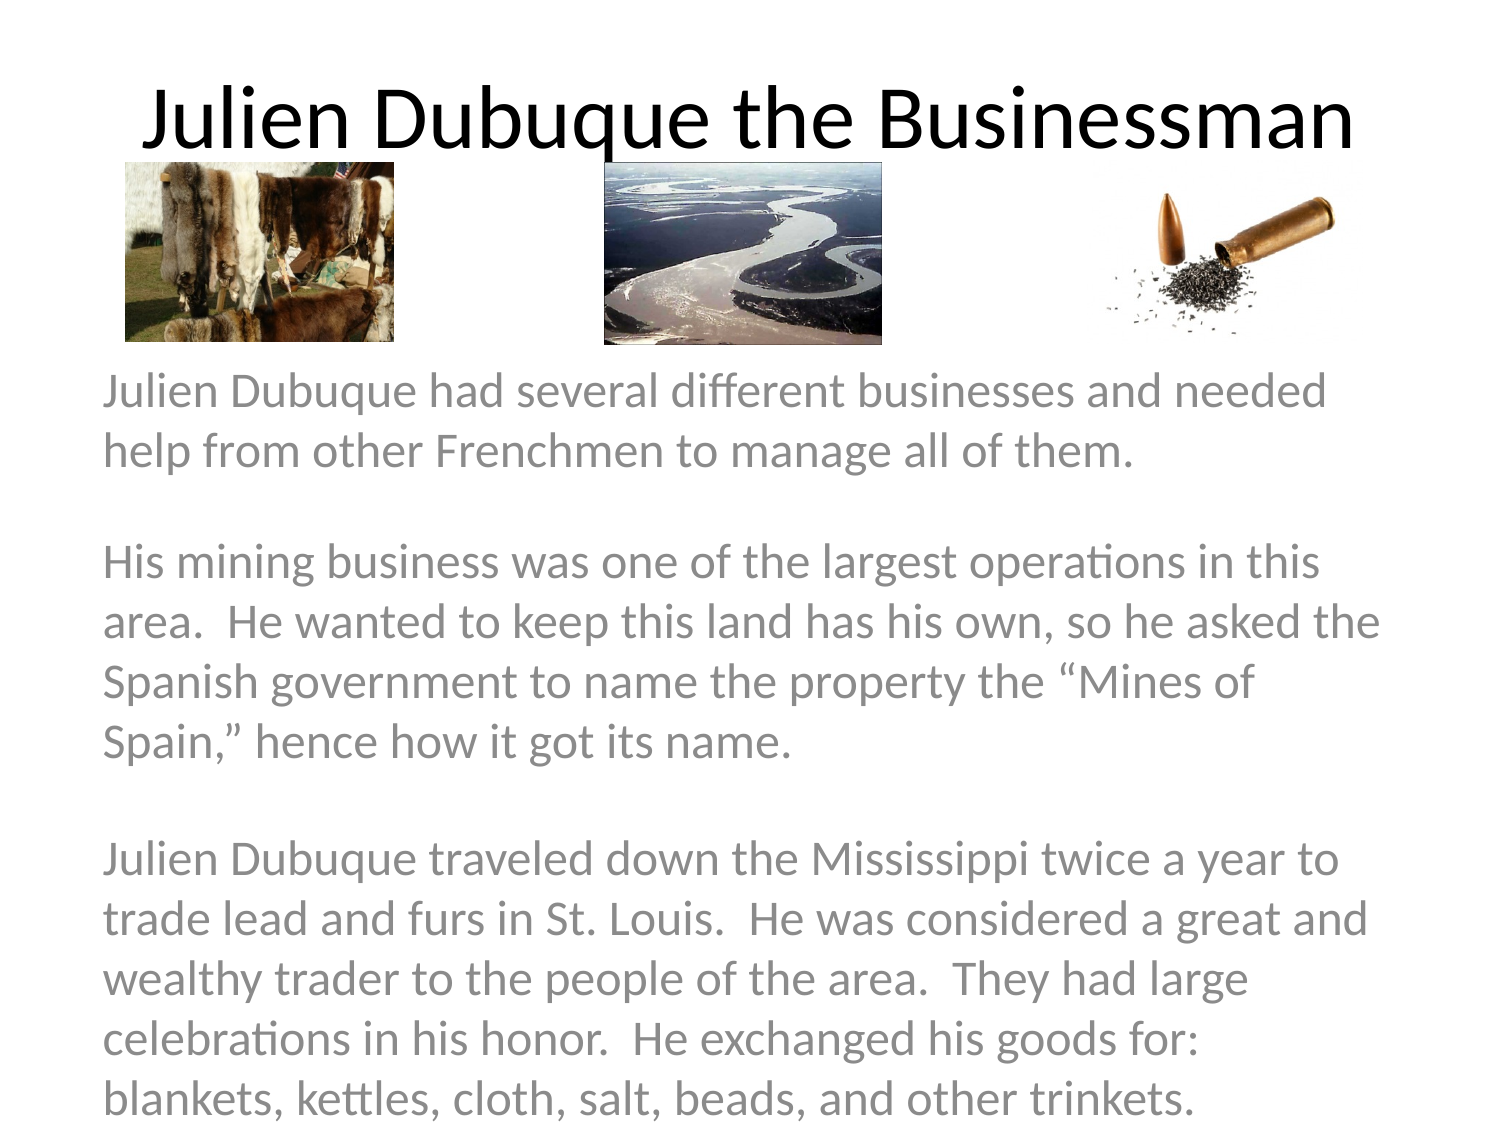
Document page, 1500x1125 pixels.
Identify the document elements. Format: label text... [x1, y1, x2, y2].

picture [124, 162, 394, 342]
subtitle Julien Dubuque had several different businesses and needed help from other Frenchmen to manage all of them. His mining business was one of the largest operations in this area. He wanted to keep this land has his own, so he asked the Spanish government to name the property the “Mines of Spain,” hence how it got its name. Julien Dubuque traveled down the Mississippi twice a year to trade lead and furs in St. Louis. He was considered a great and wealthy trader to the people of the area. They had large celebrations in his honor. He exchanged his goods for: blankets, kettles, cloth, salt, beads, and other trinkets. [87, 350, 1400, 1125]
picture [604, 162, 883, 346]
title Julien Dubuque the Businessman [112, 50, 1388, 175]
picture [1087, 160, 1363, 344]
